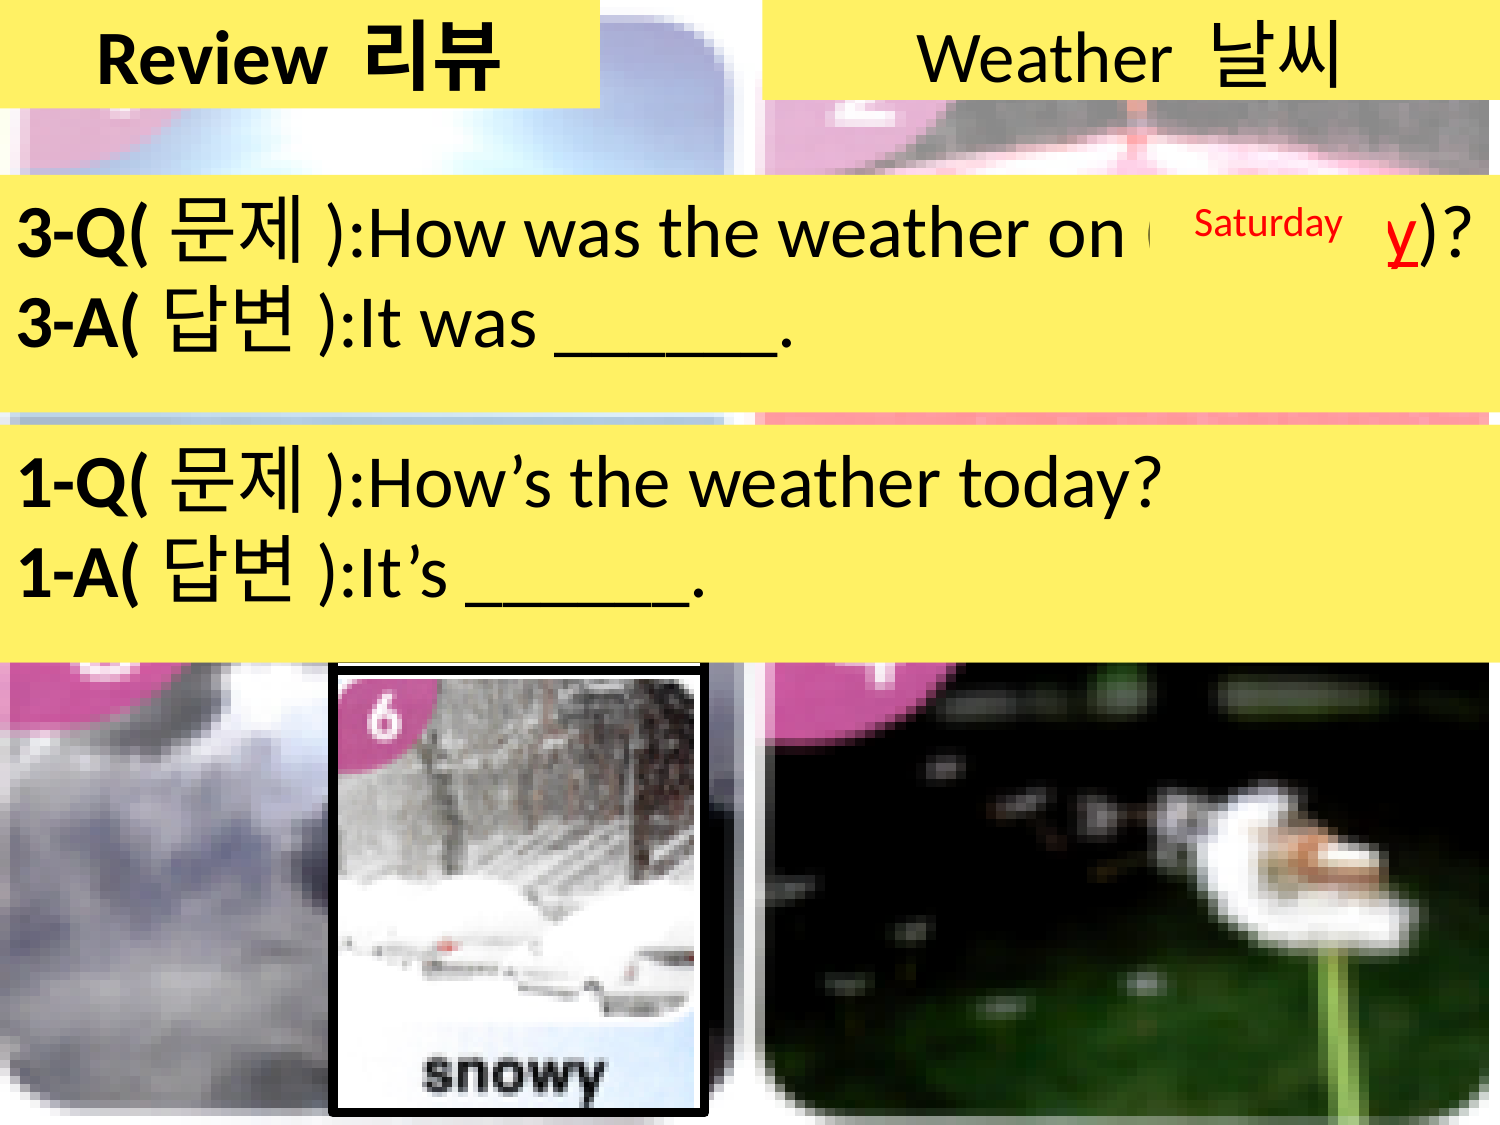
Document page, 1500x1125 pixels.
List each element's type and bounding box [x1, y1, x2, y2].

picture [337, 662, 701, 1109]
text_box [0, 0, 1500, 1125]
